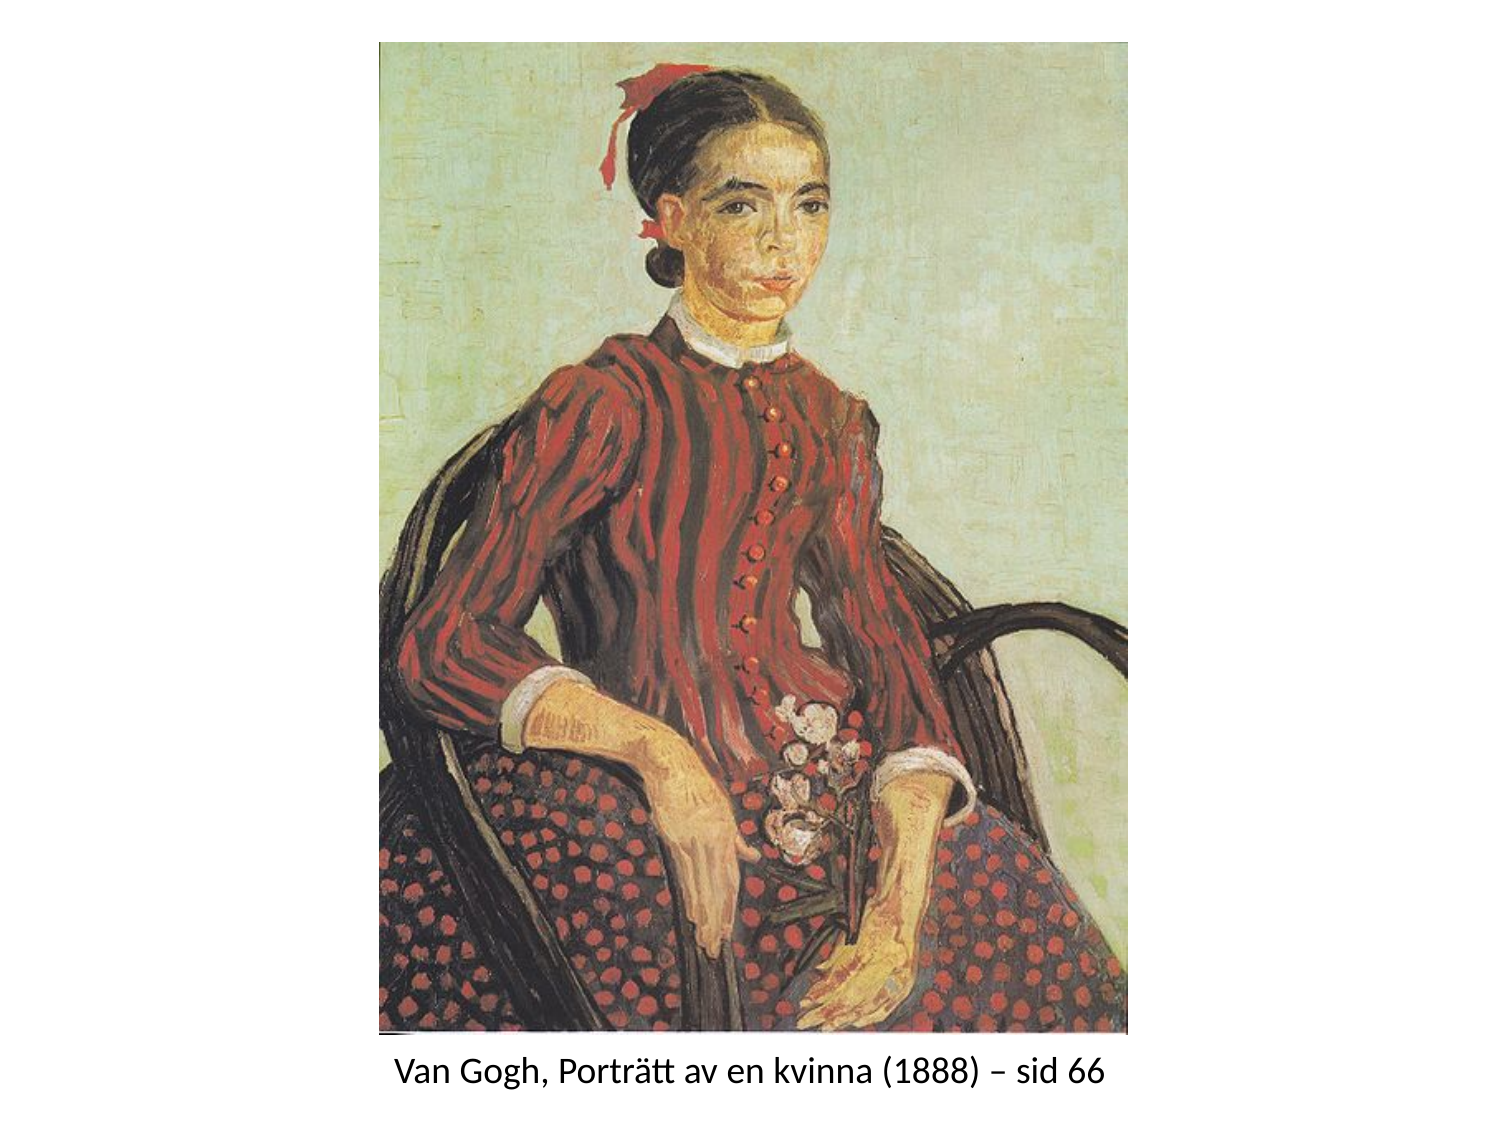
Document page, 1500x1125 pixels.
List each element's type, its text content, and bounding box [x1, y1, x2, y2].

text_box Van Gogh, Porträtt av en kvinna (1888) – sid 66 [379, 1041, 1129, 1099]
picture [379, 42, 1129, 1035]
